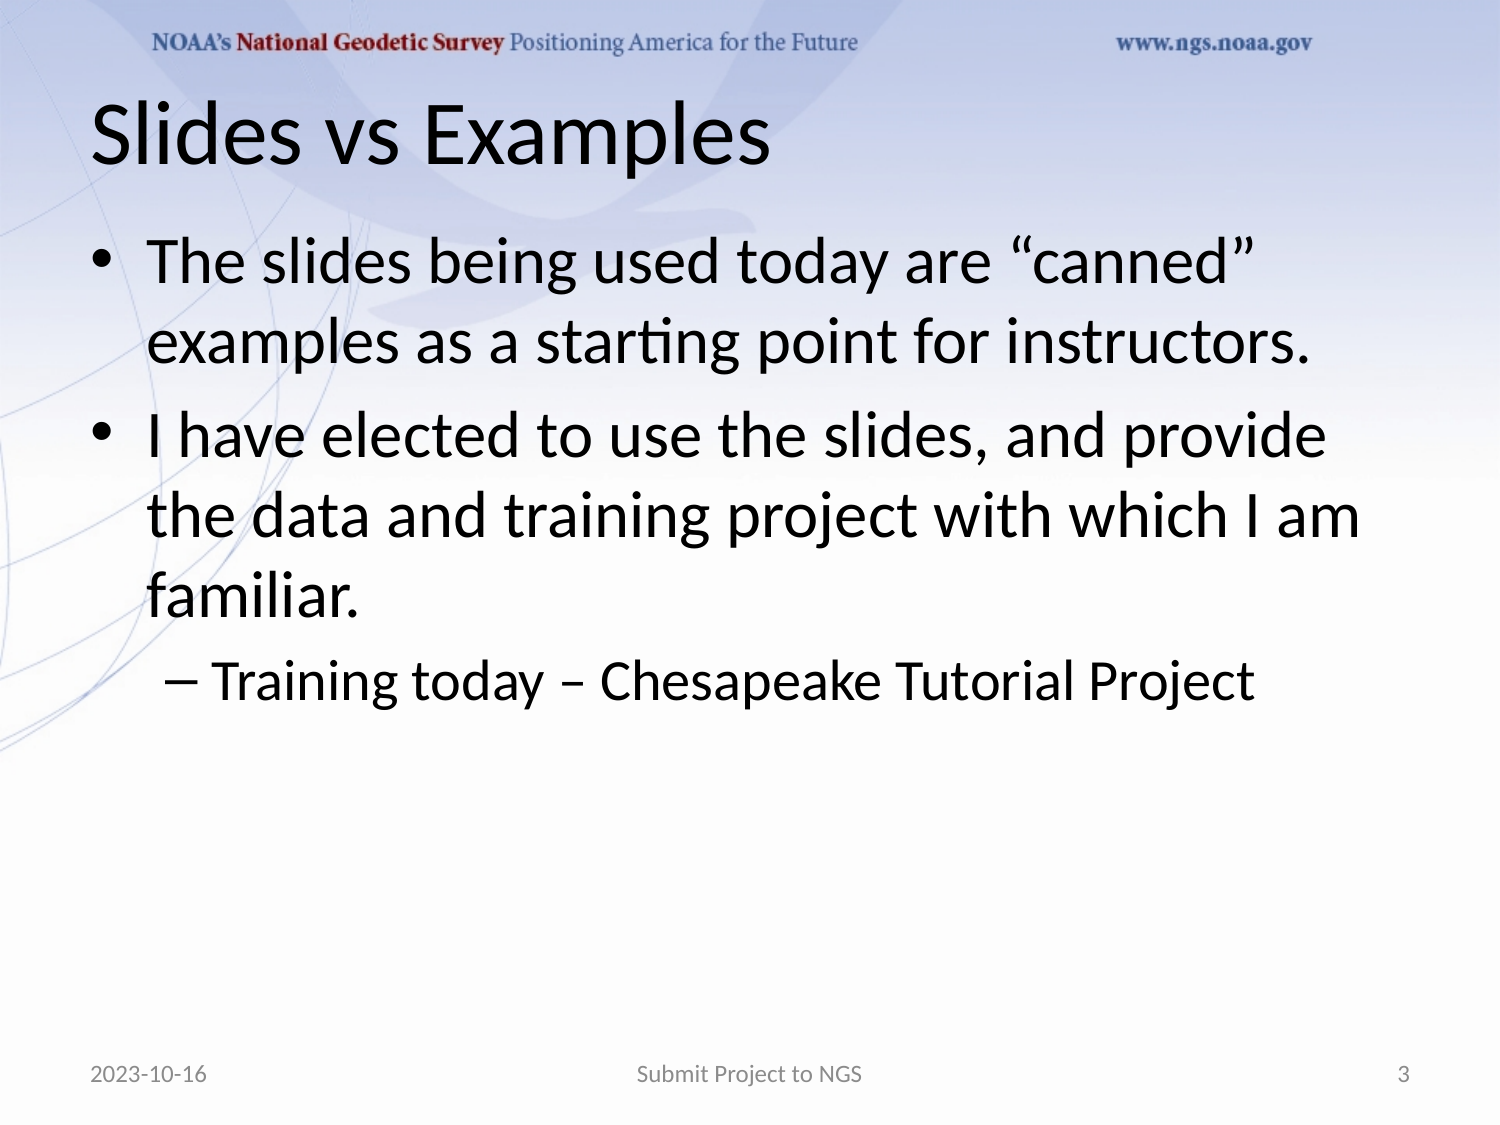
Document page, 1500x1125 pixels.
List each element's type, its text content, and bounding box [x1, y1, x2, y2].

list The slides being used today are “canned” examples as a starting point for instructors. I have elected to use the slides, and provide the data and training project with which I am familiar. Training today – Chesapeake Tutorial Project [74, 209, 1426, 1021]
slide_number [75, 1042, 425, 1103]
title Slides vs Examples [74, 74, 1426, 181]
slide_number 3 [1074, 1042, 1425, 1103]
picture [0, 0, 1500, 1125]
footer Submit Project to NGS [512, 1042, 988, 1103]
